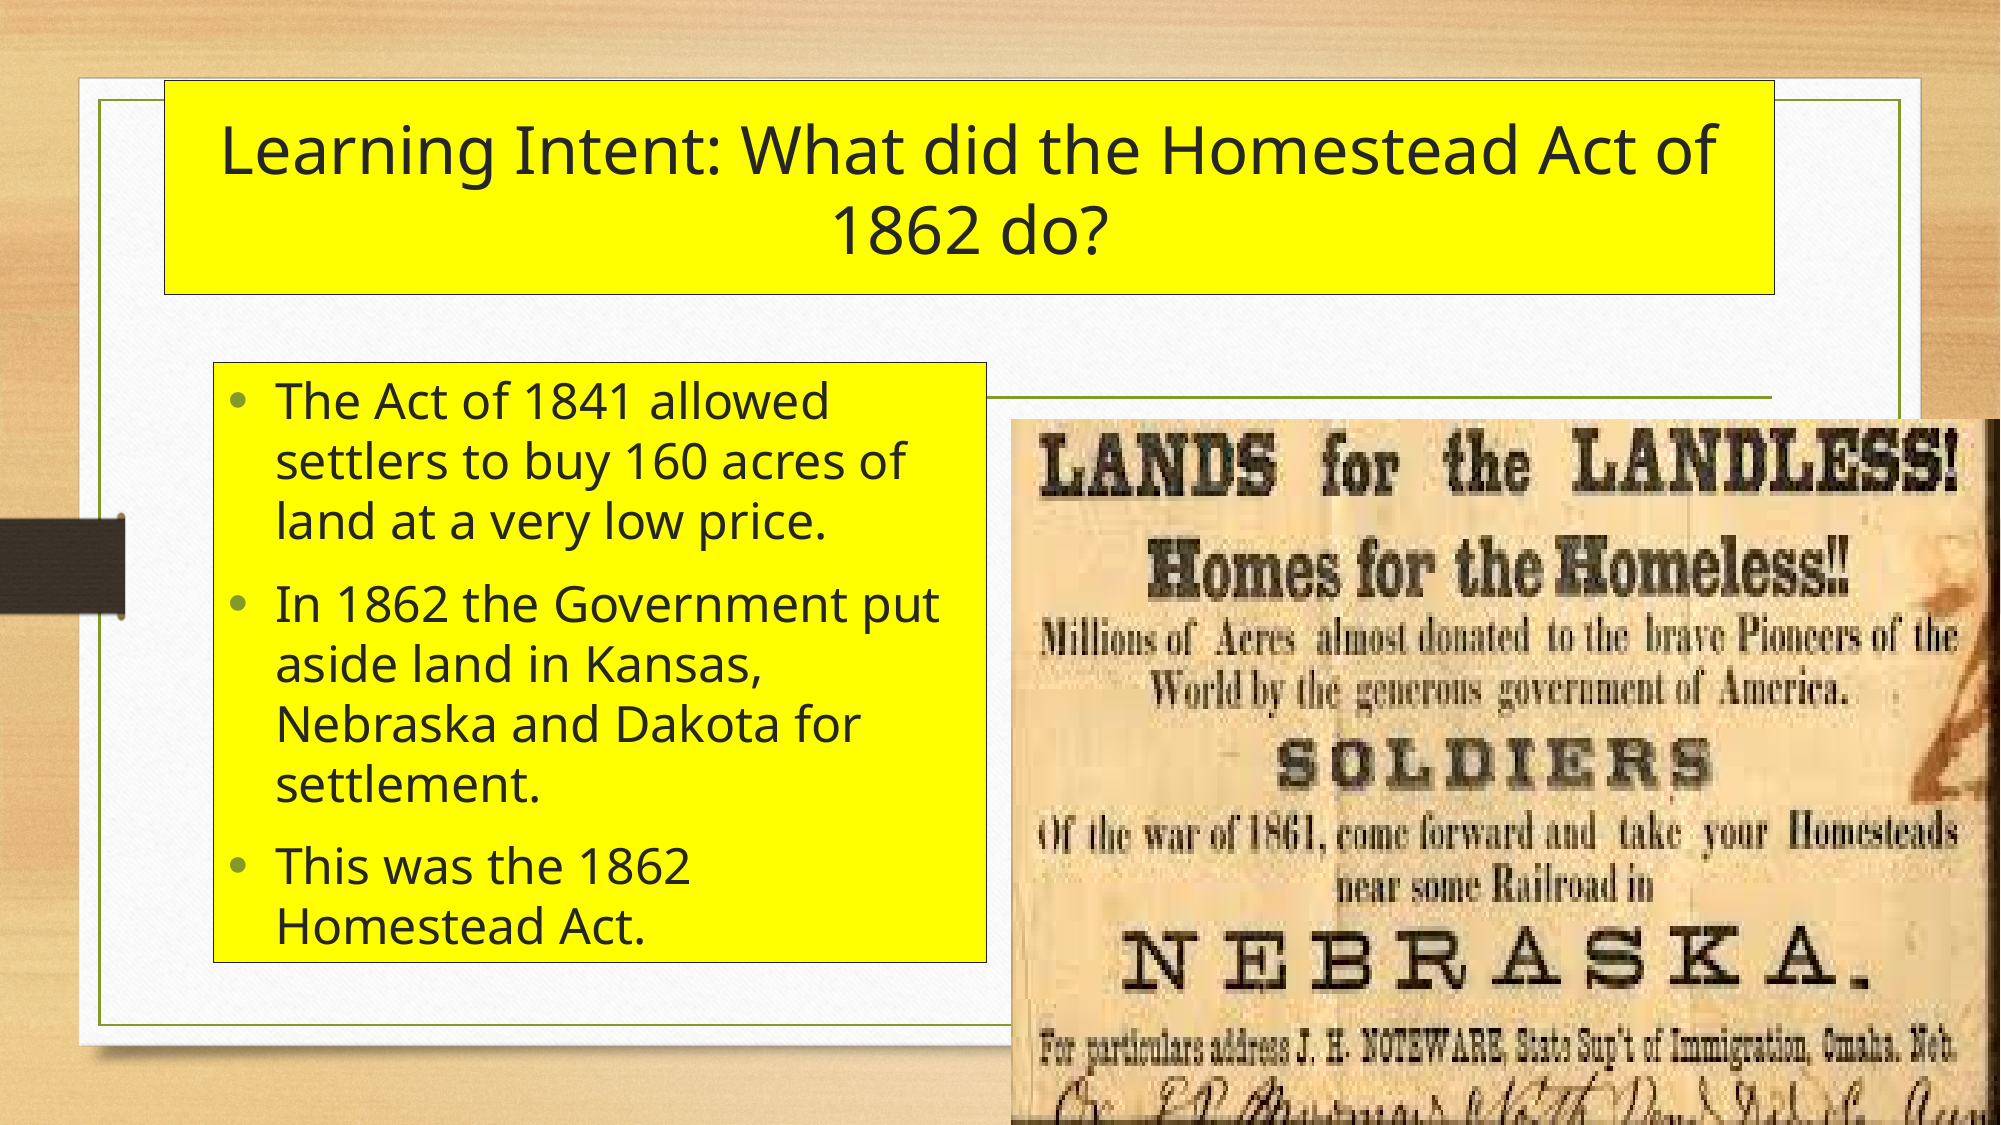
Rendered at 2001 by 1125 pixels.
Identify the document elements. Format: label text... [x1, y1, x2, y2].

title Learning Intent: What did the Homestead Act of 1862 do? [164, 80, 1775, 295]
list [1011, 419, 2000, 1125]
picture [0, 0, 2001, 1125]
list The Act of 1841 allowed settlers to buy 160 acres of land at a very low price. In 1862 the Government put aside land in Kansas, Nebraska and Dakota for settlement. This was the 1862 Homestead Act. [213, 362, 987, 963]
